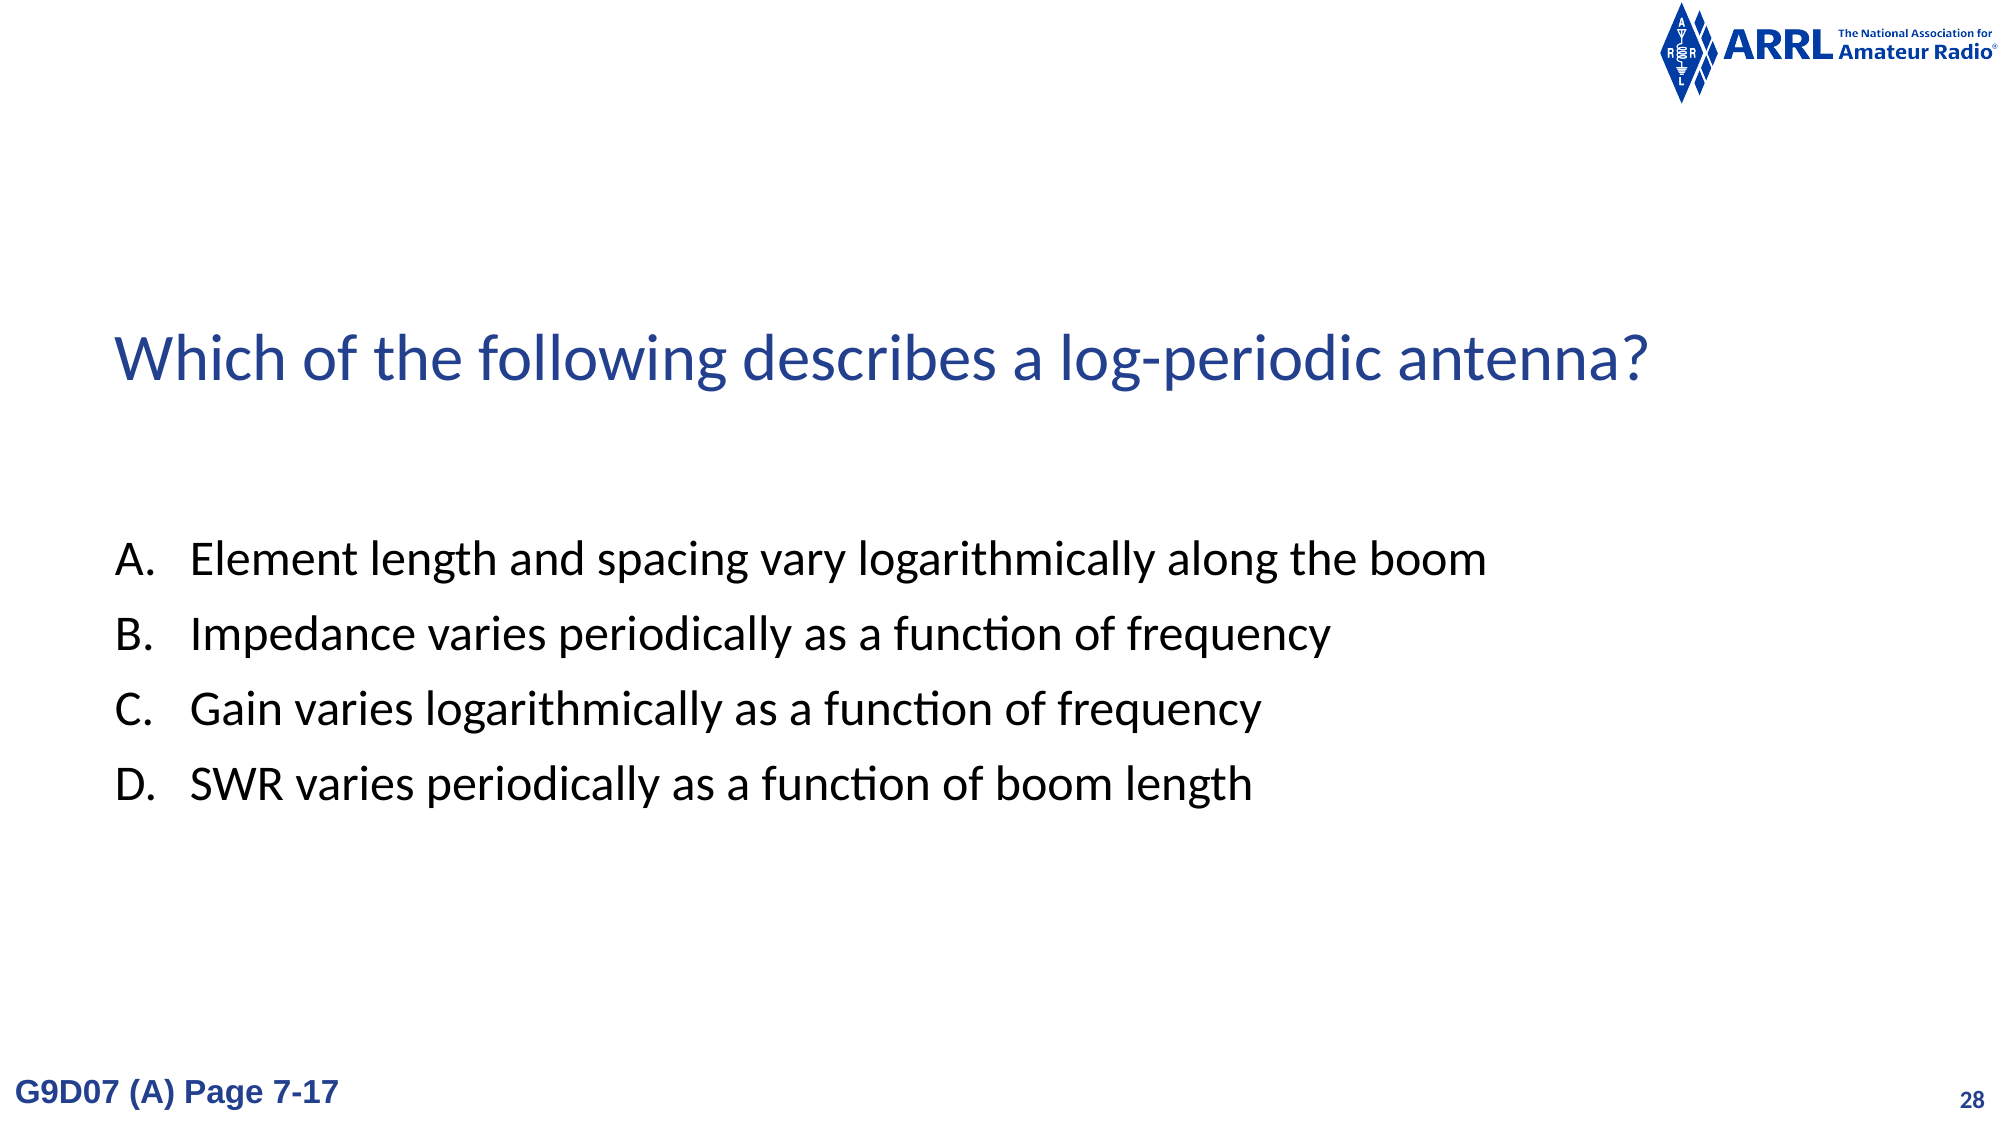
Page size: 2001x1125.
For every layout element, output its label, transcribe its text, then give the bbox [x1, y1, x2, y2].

list Element length and spacing vary logarithmically along the boom Impedance varies periodically as a function of frequency Gain varies logarithmically as a function of frequency SWR varies periodically as a function of boom length [99, 525, 1900, 1005]
picture [1658, 0, 1999, 106]
text_box G9D07 (A) Page 7-17 [0, 1062, 1313, 1118]
title Which of the following describes a log-periodic antenna? [99, 249, 1900, 468]
text_box 28 [1875, 1076, 2000, 1121]
